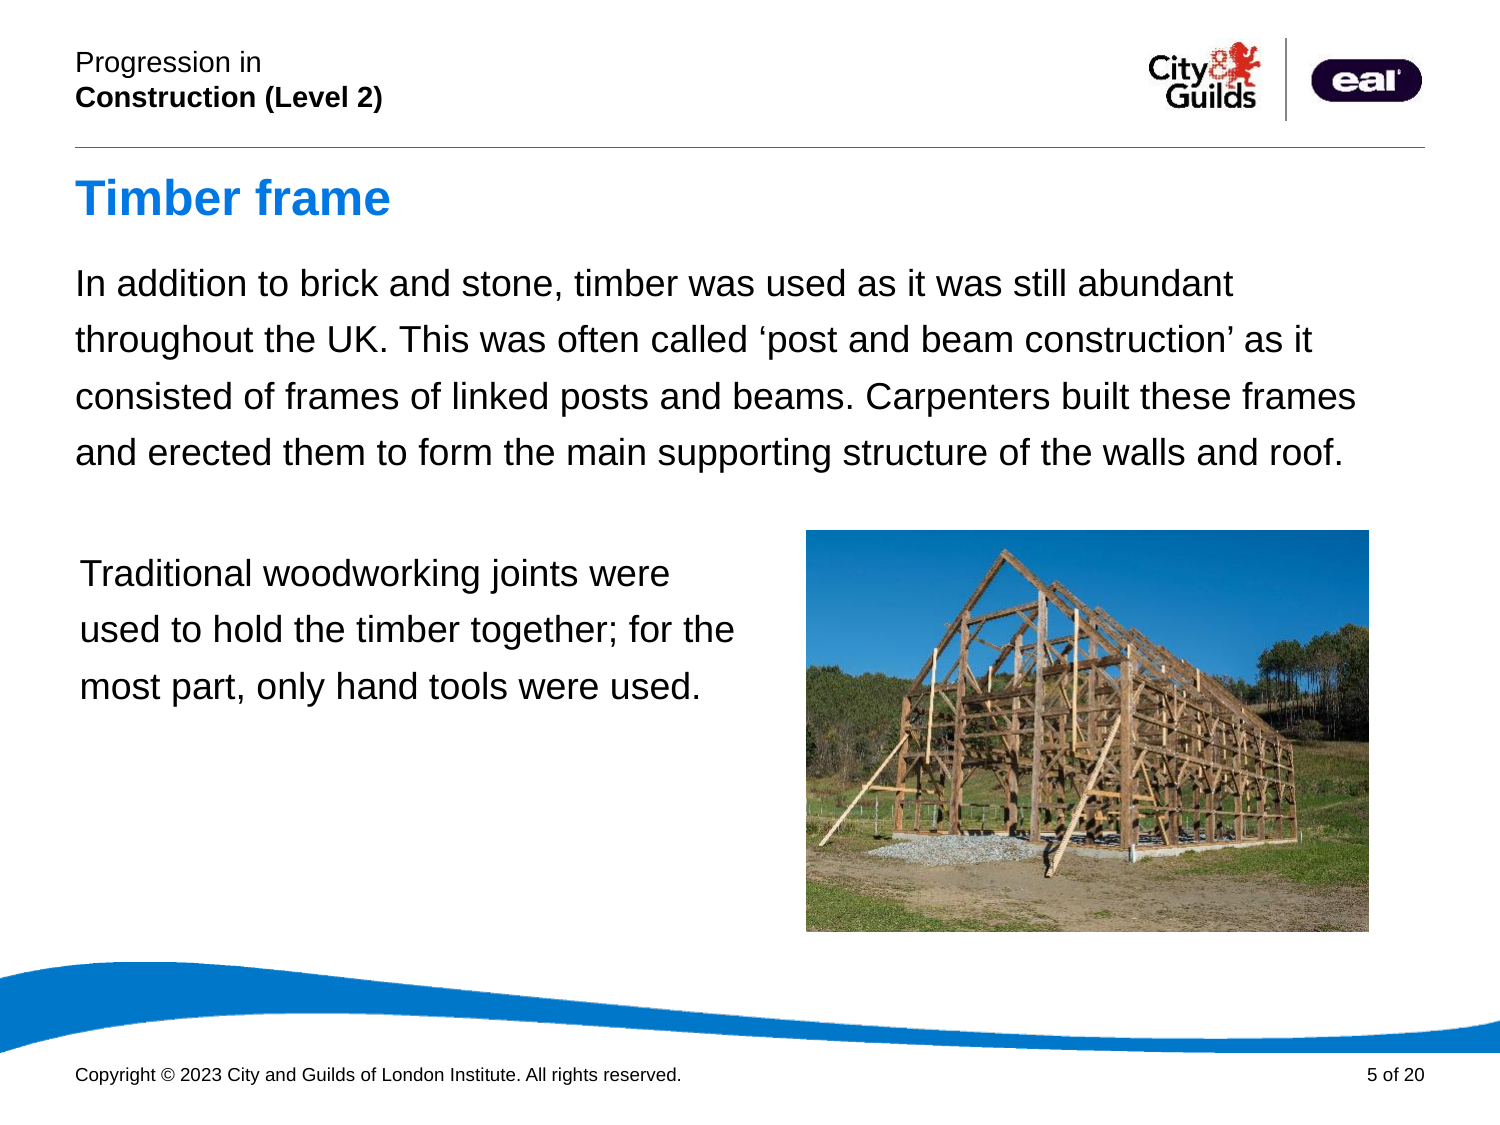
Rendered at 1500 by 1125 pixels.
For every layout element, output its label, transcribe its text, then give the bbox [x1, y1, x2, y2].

picture [806, 530, 1369, 932]
picture [0, 962, 1500, 1053]
list In addition to brick and stone, timber was used as it was still abundant throughout the UK. This was often called ‘post and beam construction’ as it consisted of frames of linked posts and beams. Carpenters built these frames and erected them to form the main supporting structure of the walls and roof. [75, 248, 1416, 580]
picture [1149, 38, 1422, 121]
title Timber frame [75, 165, 1425, 229]
text_box Traditional woodworking joints were used to hold the timber together; for the most part, only hand tools were used. [64, 530, 760, 714]
